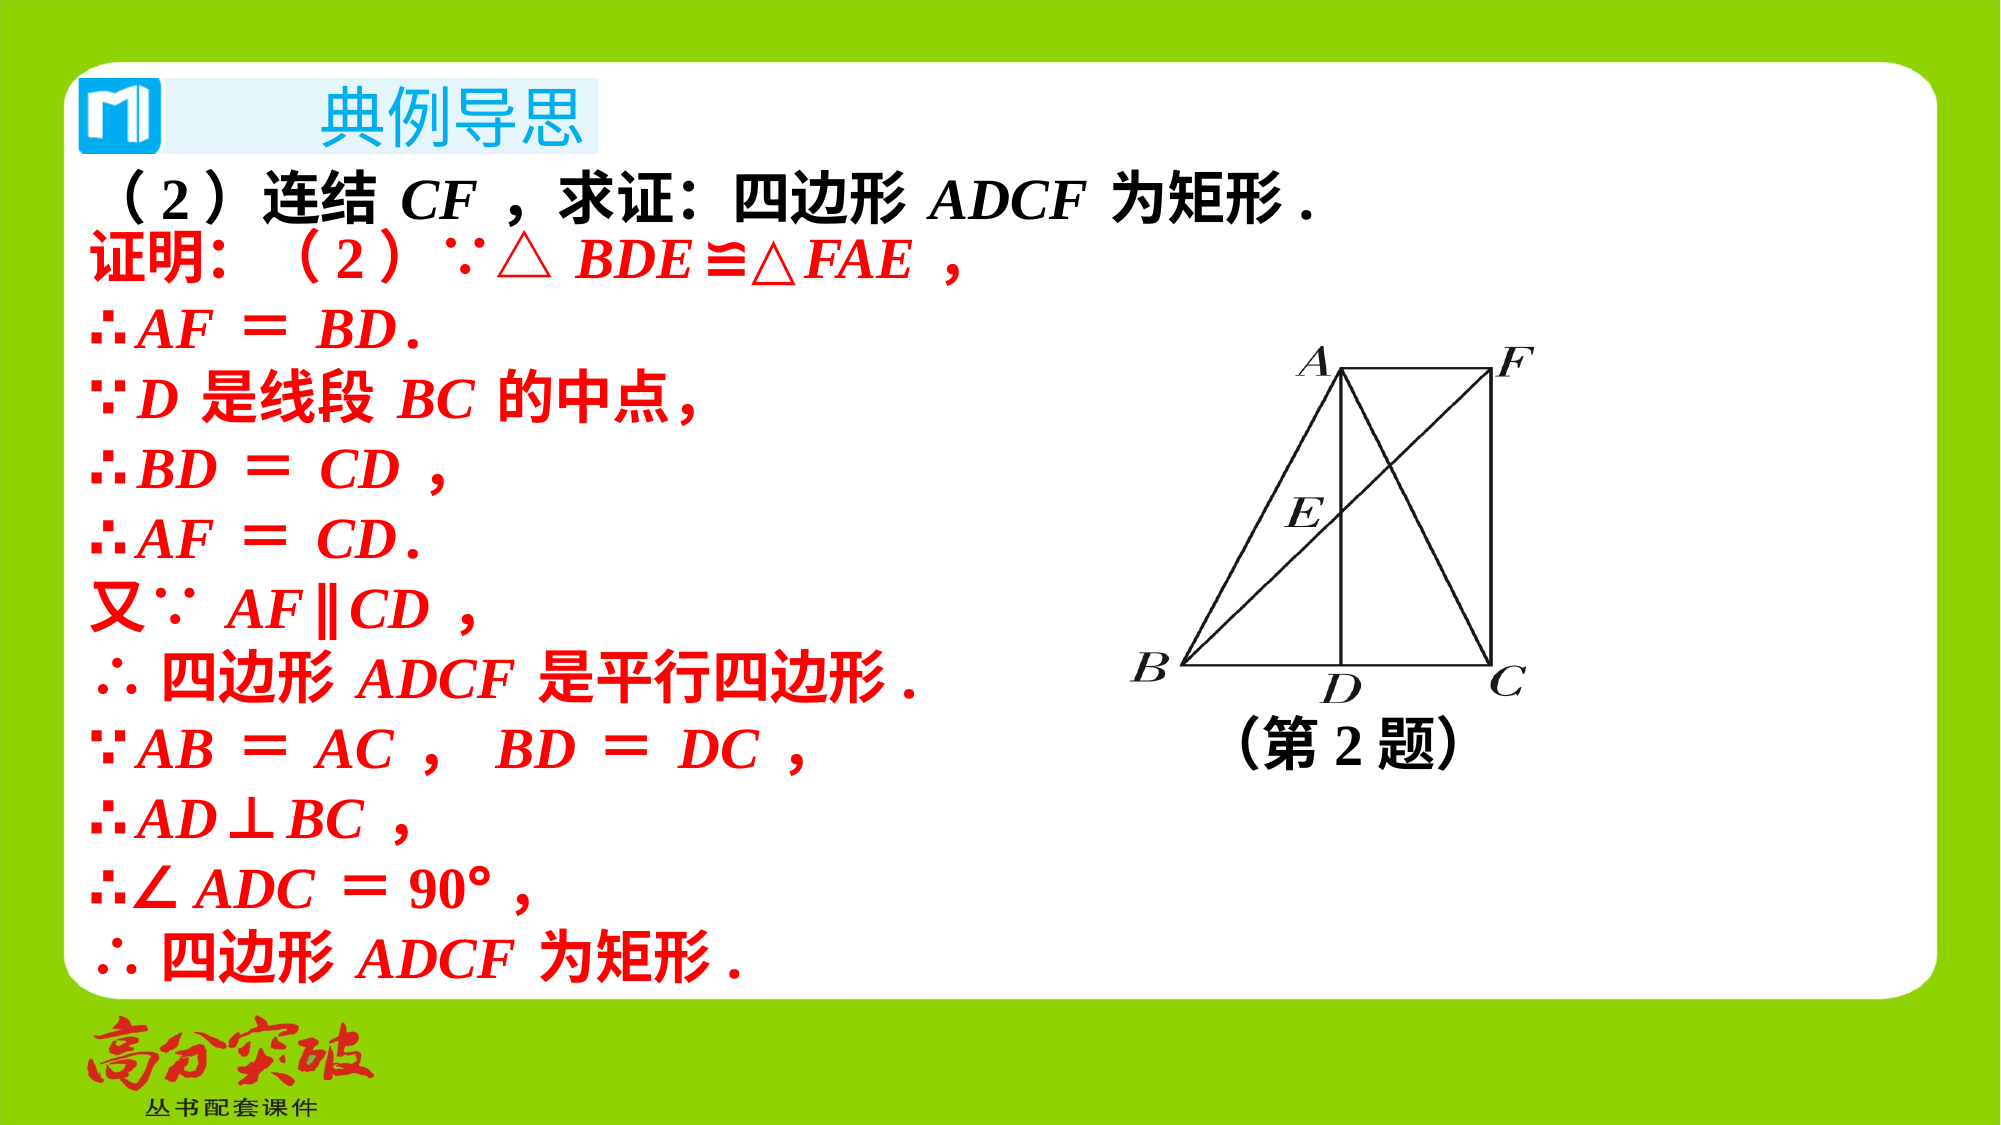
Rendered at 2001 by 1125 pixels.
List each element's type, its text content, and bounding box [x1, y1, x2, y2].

text_box （2）连结CF，求证：四边形ADCF为矩形. [88, 160, 1814, 233]
text_box 证明：（2）∵△BDE≌△FAE， ∴AF＝BD. ∵D是线段BC的中点， ∴BD＝CD， ∴AF＝CD. 又∵AF∥CD， ∴四边形ADCF是平行四边形. ∵AB＝AC，BD＝DC， ∴AD⊥BC， ∴∠ADC＝90°， ∴四边形ADCF为矩形. [88, 219, 1390, 1006]
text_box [1129, 346, 1603, 779]
picture [0, 0, 2001, 1125]
